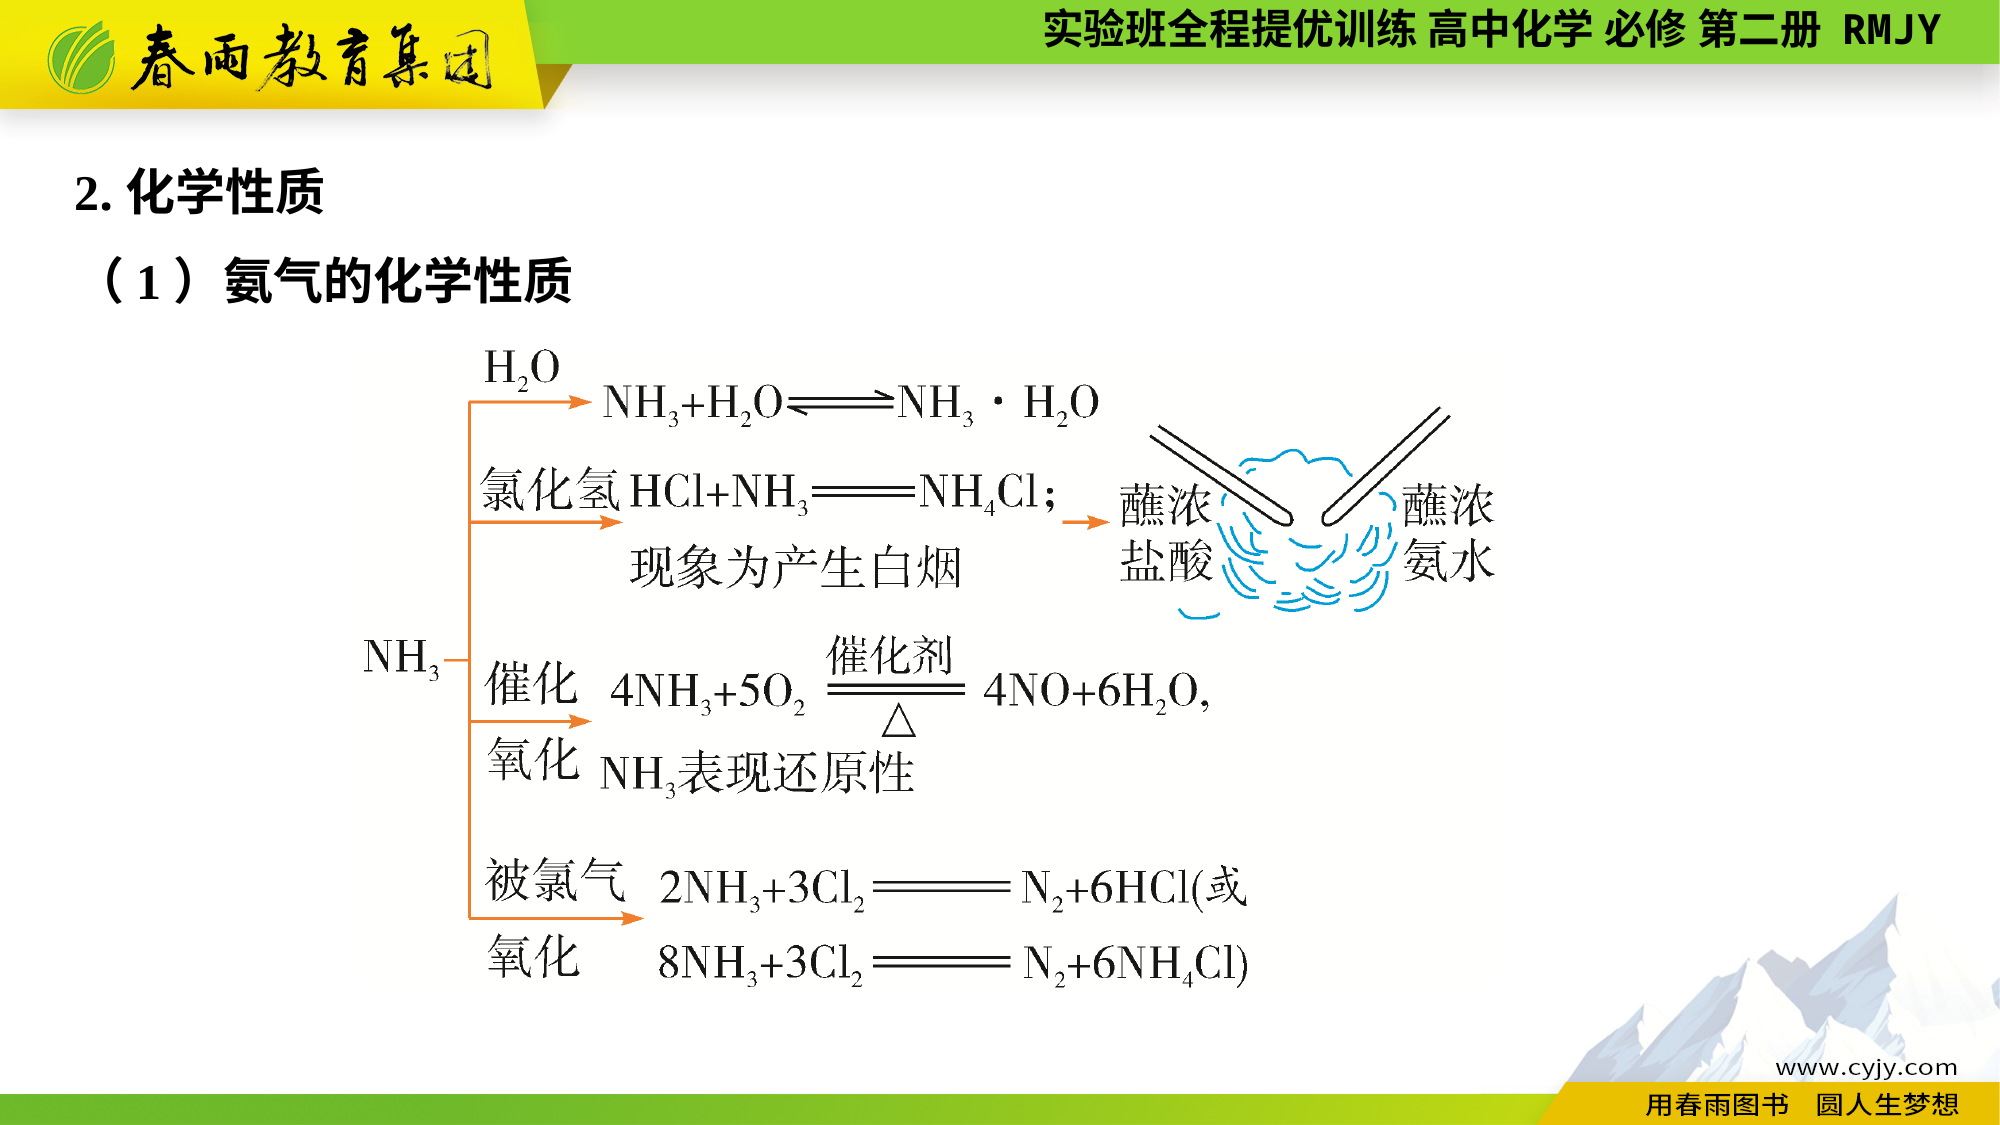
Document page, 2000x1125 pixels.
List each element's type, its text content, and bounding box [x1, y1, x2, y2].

picture [0, 0, 2000, 1125]
list 2.化学性质 （1）氨气的化学性质 [59, 122, 1944, 320]
